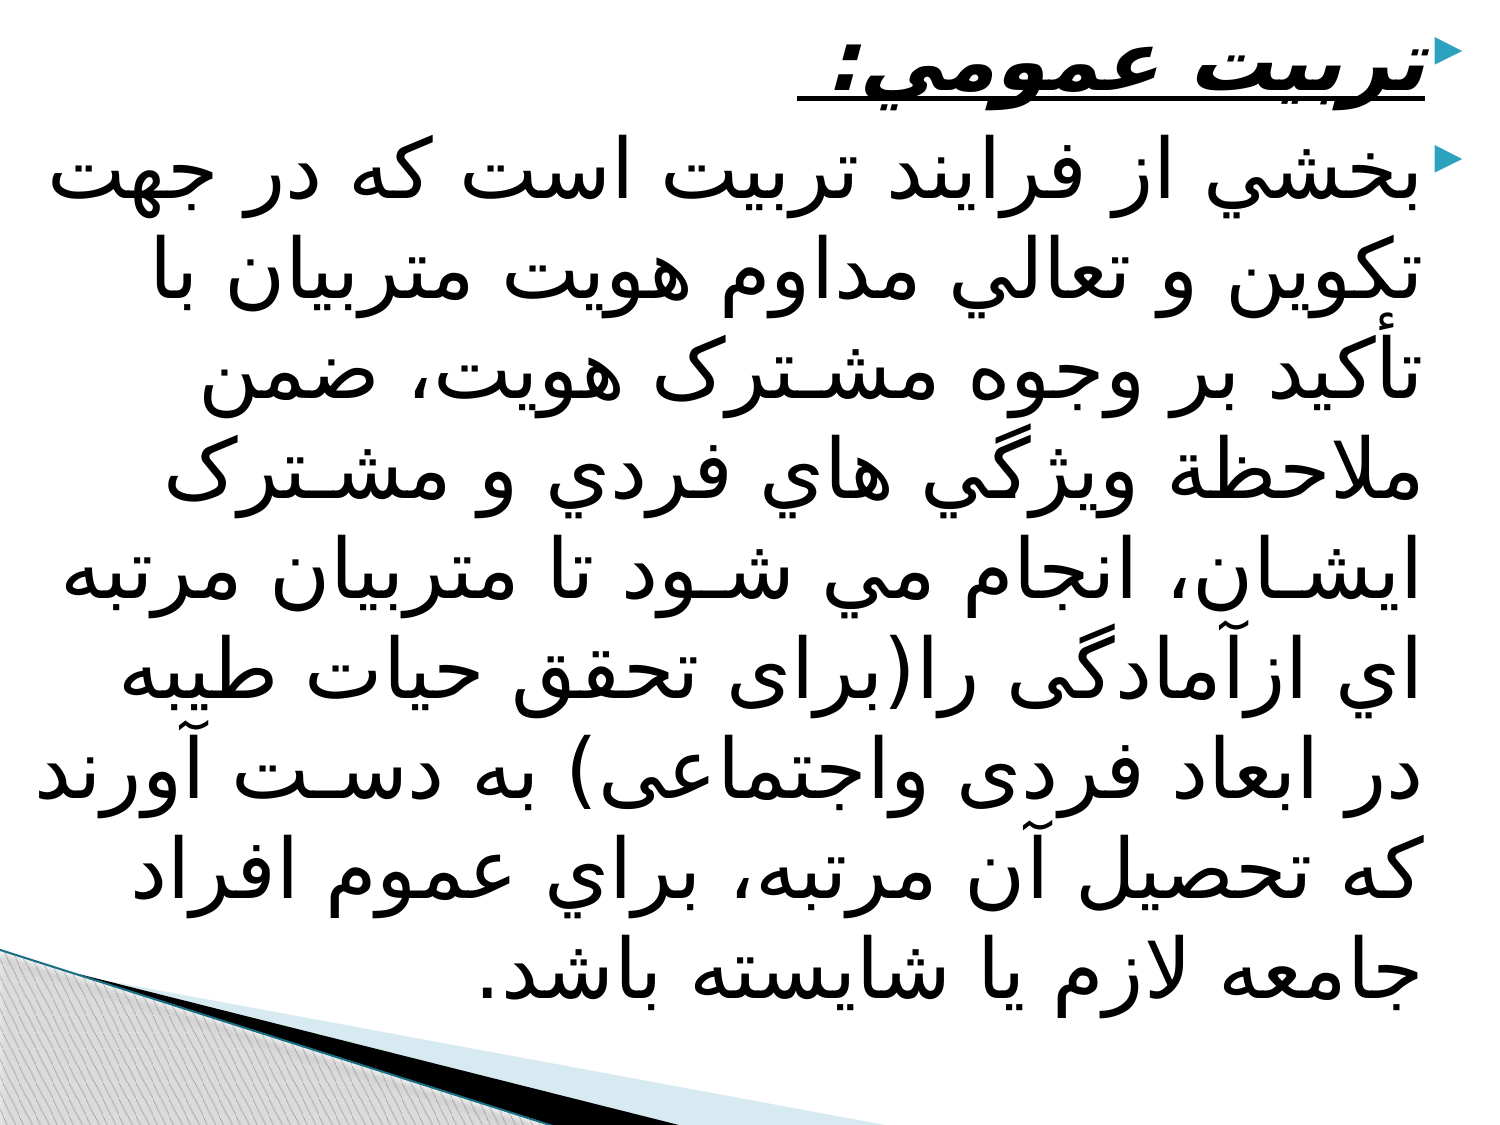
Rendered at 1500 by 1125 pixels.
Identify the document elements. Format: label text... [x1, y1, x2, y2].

list تربيت عمومي: بخشي از فرايند تربيت است كه در جهت تکوين و تعالي مداوم هويت متربيان با تأكيد بر وجوه مشـترک هويت، ضمن ملاحظة ويژگي هاي فردي و مشـترک ايشـان، انجام مي شـود تا متربيان مرتبه اي ازآمادگی را(برای تحقق حیات طیبه در ابعاد فردی واجتماعی) به دسـت آورند كه تحصيل آن مرتبه، براي عموم افراد جامعه لازم يا شايسته باشد. [0, 0, 1500, 1125]
